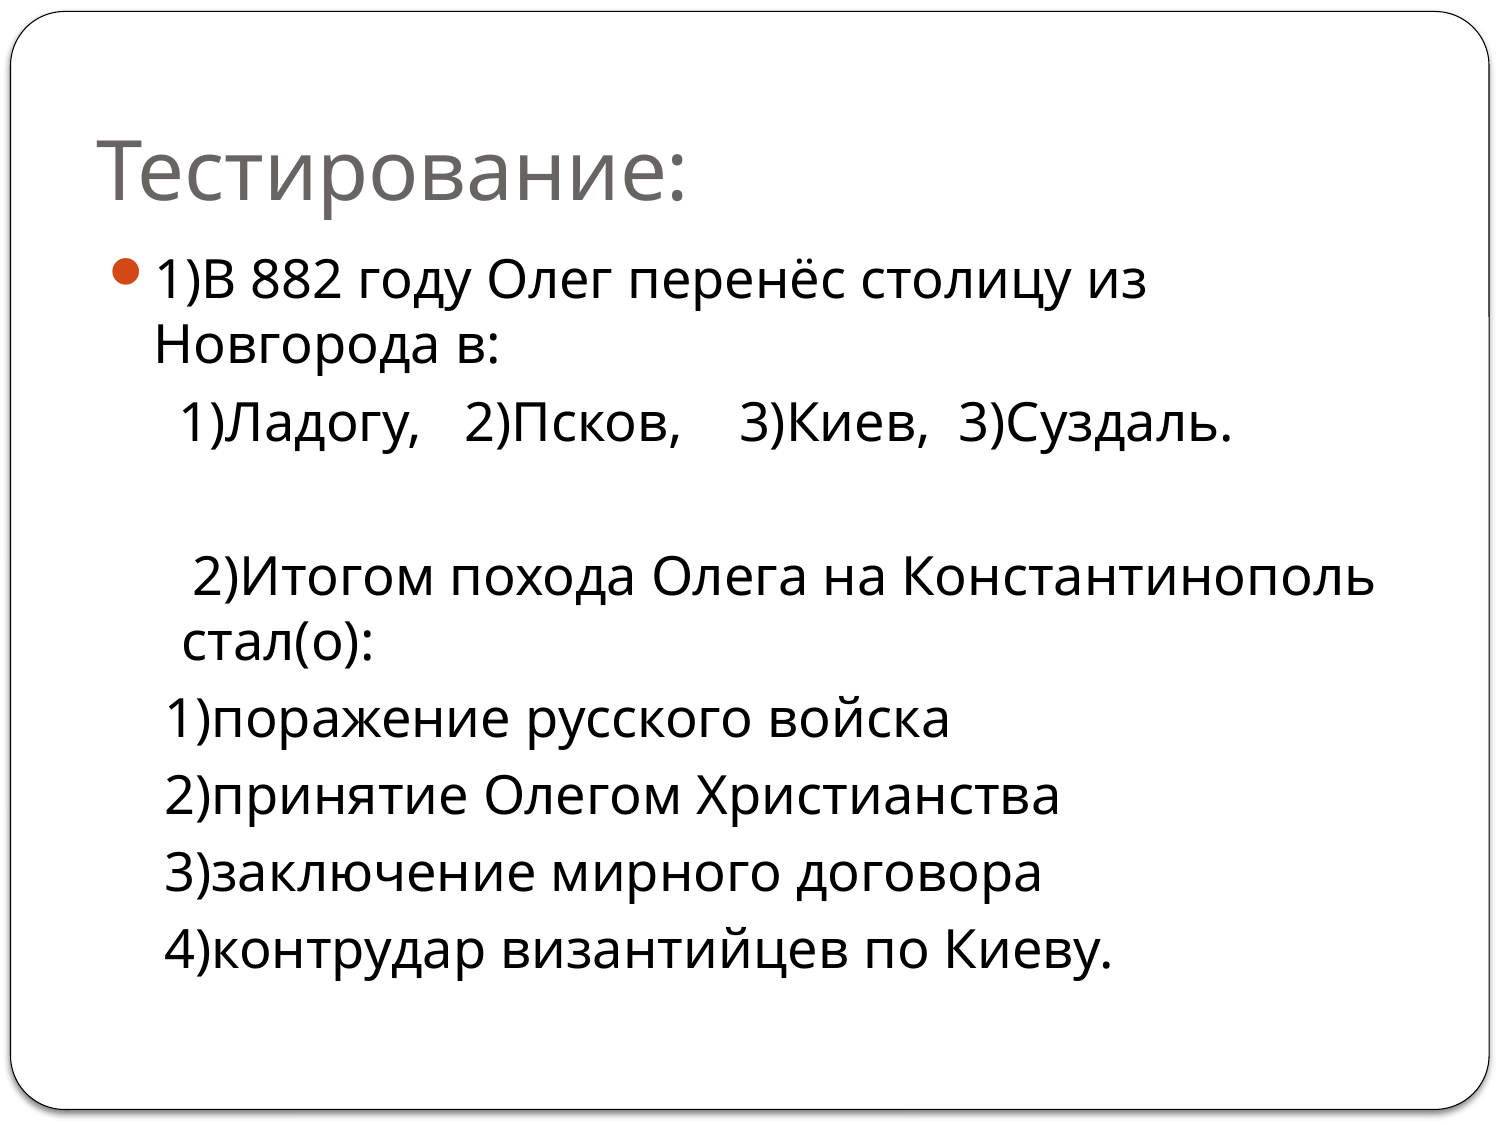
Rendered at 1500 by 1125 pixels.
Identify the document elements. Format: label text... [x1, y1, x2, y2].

title Тестирование: [82, 45, 1425, 233]
list 1)В 882 году Олег перенёс столицу из Новгорода в: 1)Ладогу, 2)Псков, 3)Киев, 3)Суздаль. 2)Итогом похода Олега на Константинополь стал(о): 1)поражение русского войска 2)принятие Олегом Христианства 3)заключение мирного договора 4)контрудар византийцев по Киеву. [93, 237, 1425, 988]
